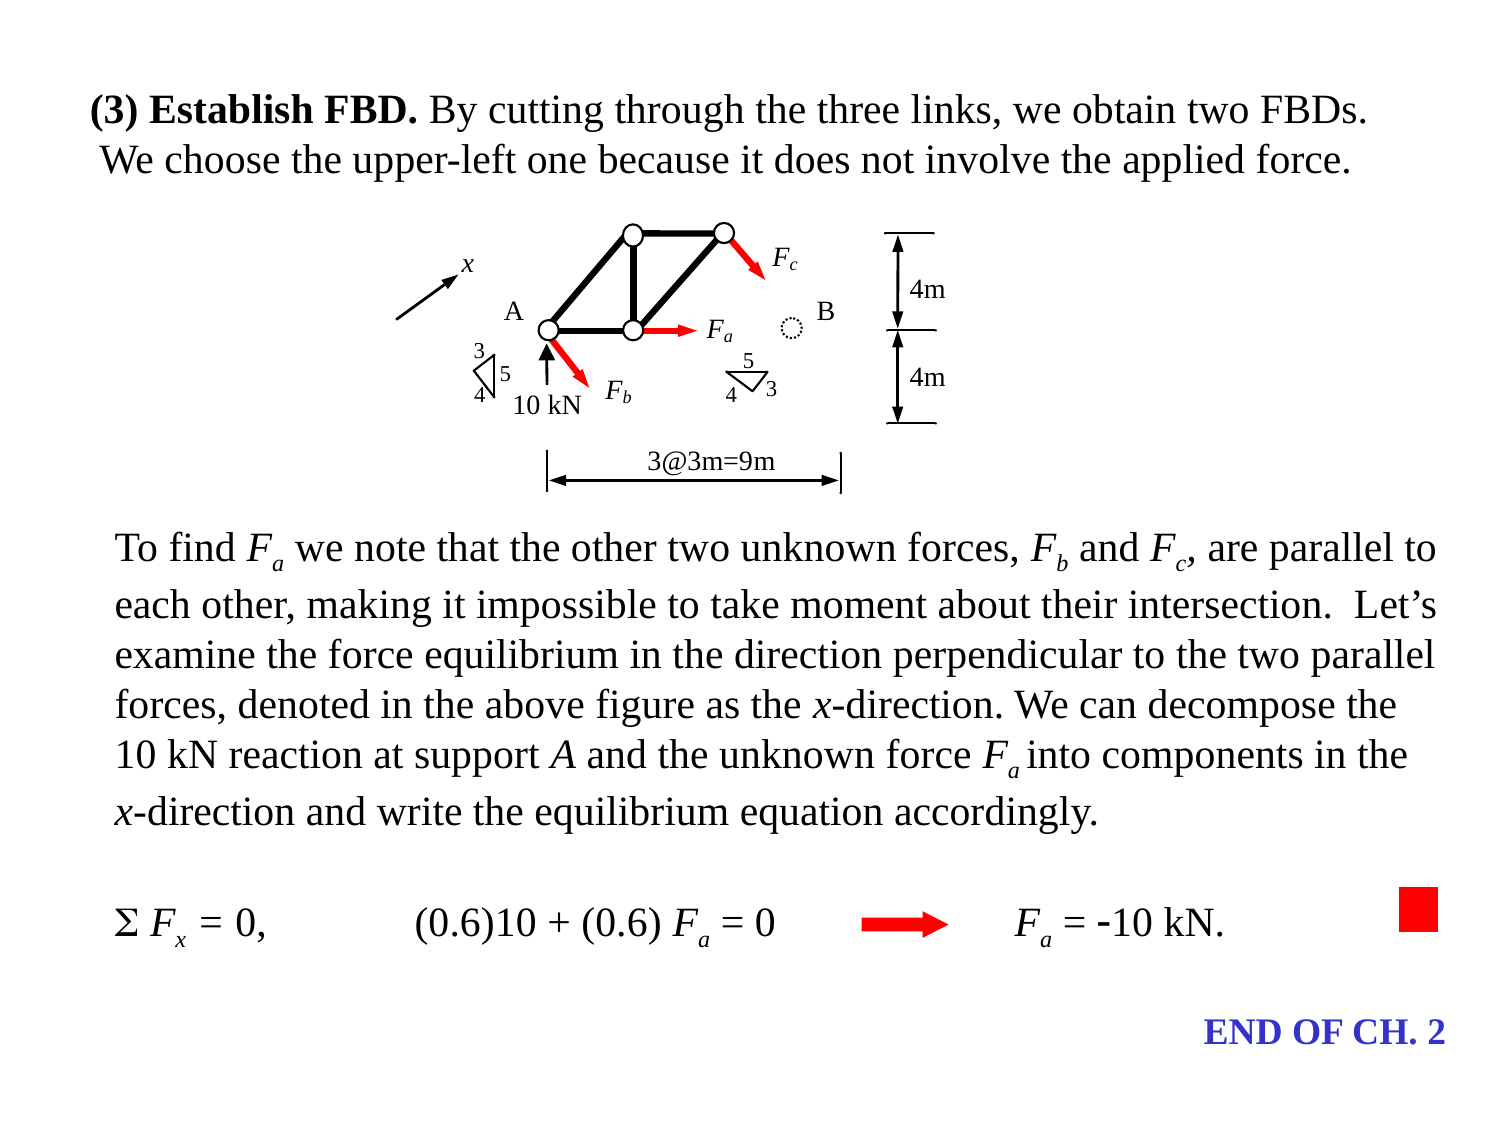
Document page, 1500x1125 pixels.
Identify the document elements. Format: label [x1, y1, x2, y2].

text_box [99, 887, 1313, 960]
text_box [75, 74, 1463, 841]
text_box [1188, 999, 1462, 1060]
text_box [1400, 887, 1438, 932]
